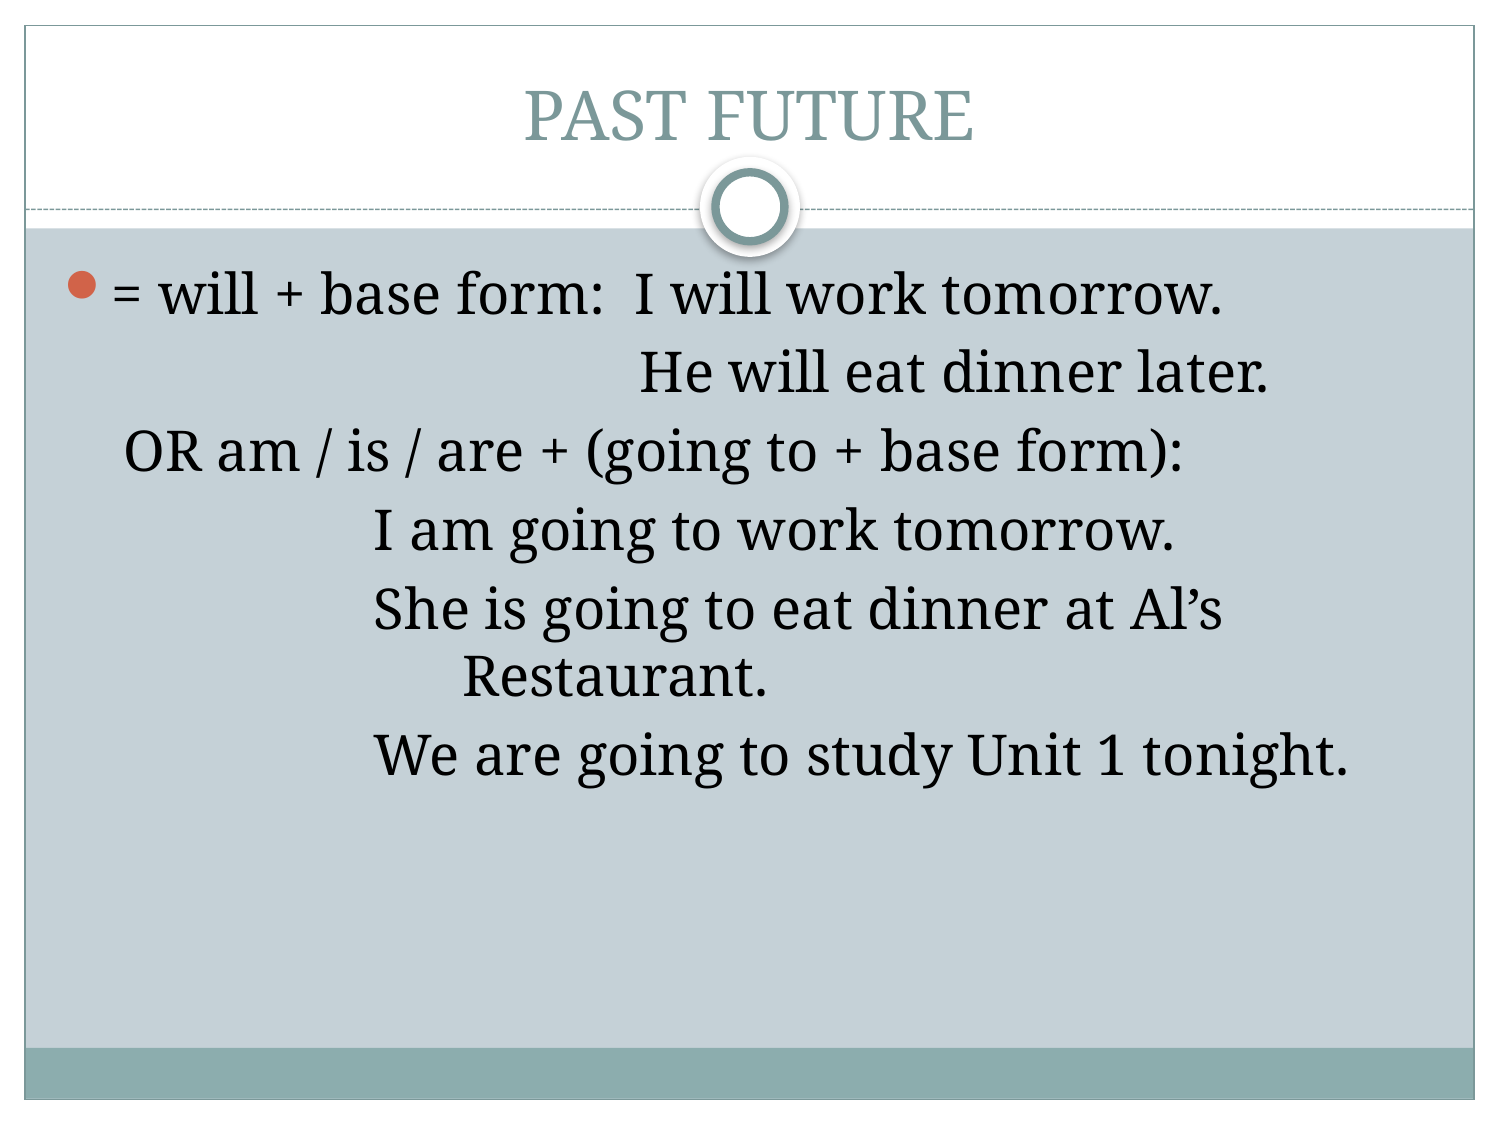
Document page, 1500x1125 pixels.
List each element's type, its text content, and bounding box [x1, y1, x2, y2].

list = will + base form: I will work tomorrow. He will eat dinner later. OR am / is / are + (going to + base form): I am going to work tomorrow. She is going to eat dinner at Al’s Restaurant. We are going to study Unit 1 tonight. [49, 250, 1445, 1001]
title PAST FUTURE [49, 37, 1450, 162]
